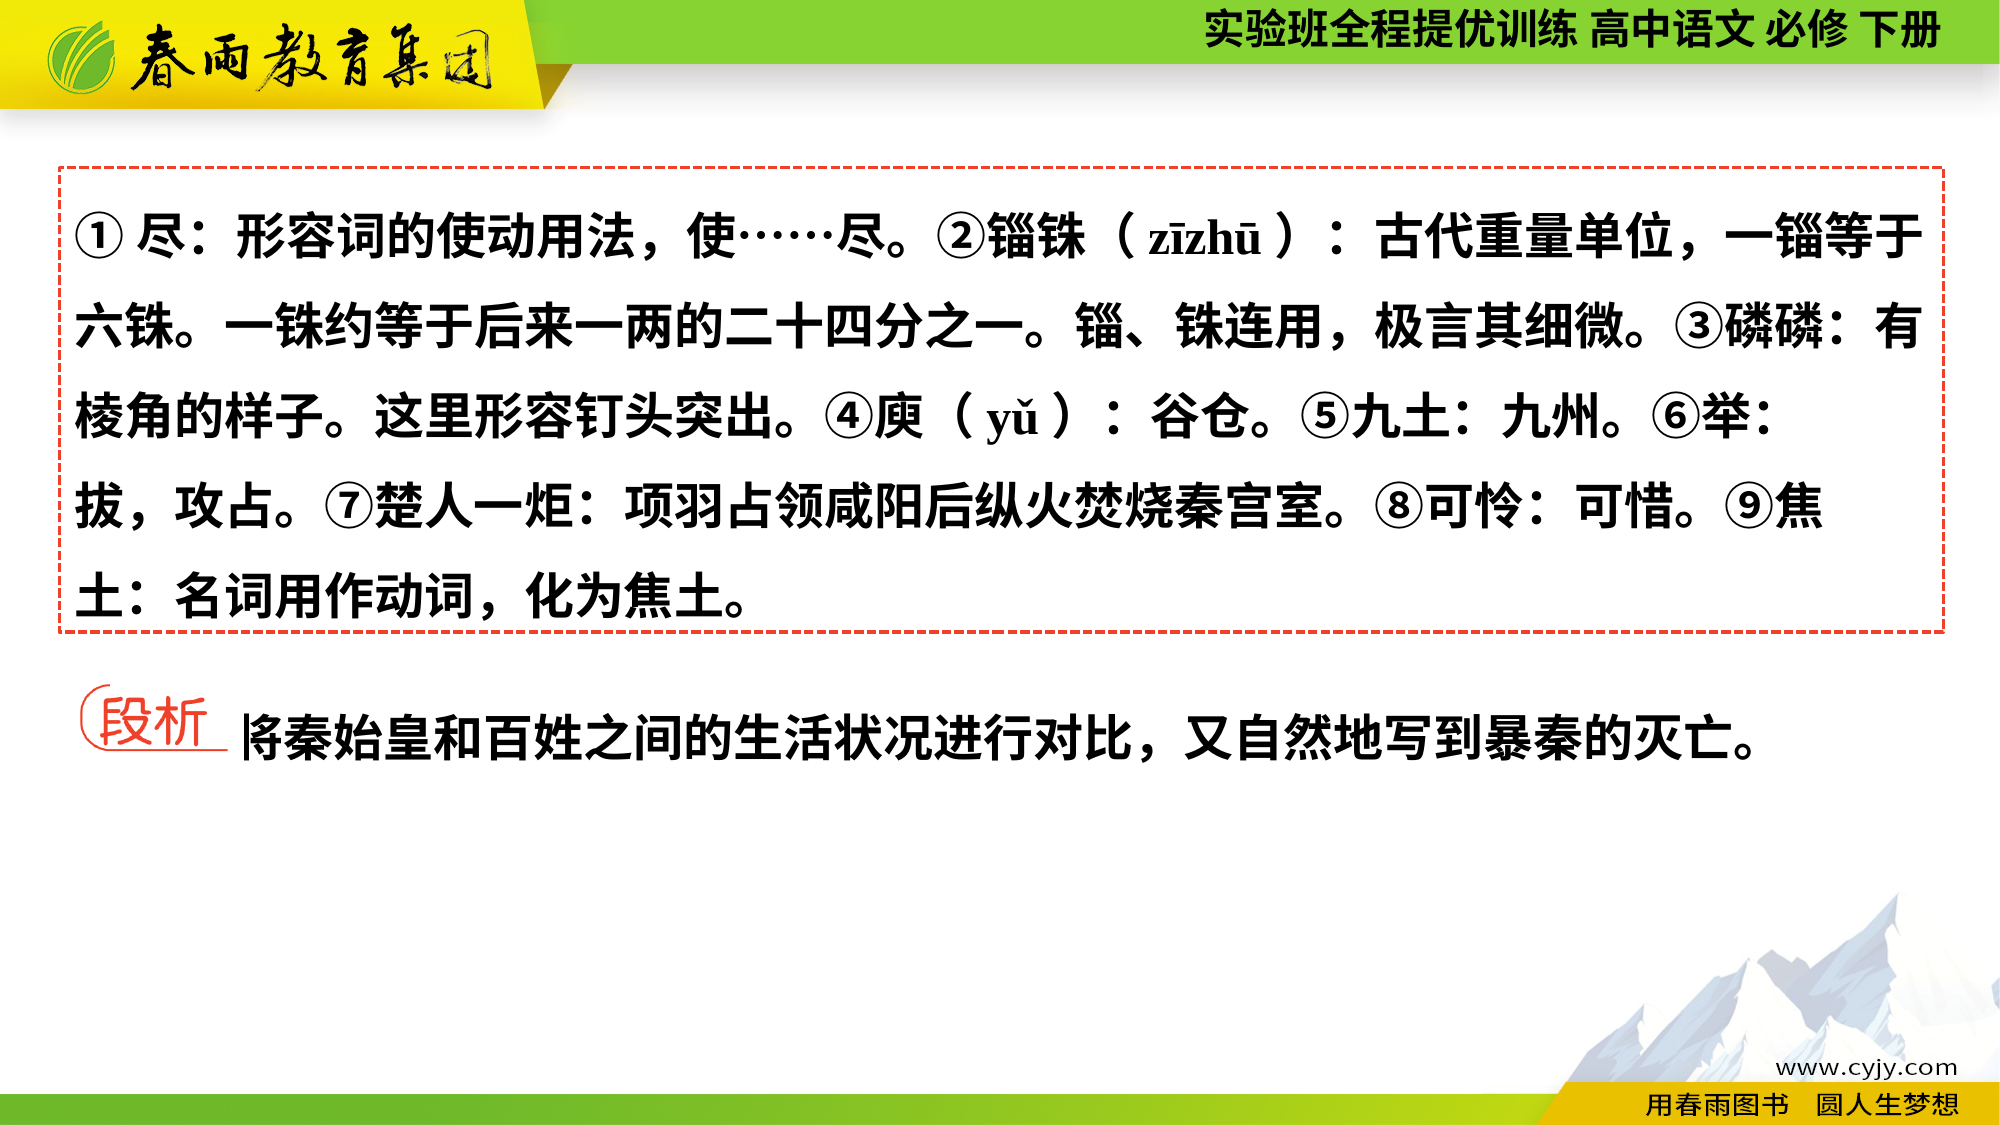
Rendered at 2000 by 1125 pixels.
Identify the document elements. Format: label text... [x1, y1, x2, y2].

picture [0, 0, 2000, 1125]
text_box 将秦始皇和百姓之间的生活状况进行对比，又自然地写到暴秦的灭亡。 [60, 668, 1945, 774]
text_box ①尽：形容词的使动用法，使……尽。②锱铢（zīzhū）：古代重量单位，一锱等于六铢。一铢约等于后来一两的二十四分之一。锱、铢连用，极言其细微。③磷磷：有棱角的样子。这里形容钉头突出。④庾（yǔ）：谷仓。⑤九土：九州。⑥举： 拔，攻占。⑦楚人一炬：项羽占领咸阳后纵火焚烧秦宫室。⑧可怜：可惜。⑨焦 土：名词用作动词，化为焦土。 [59, 167, 1944, 633]
